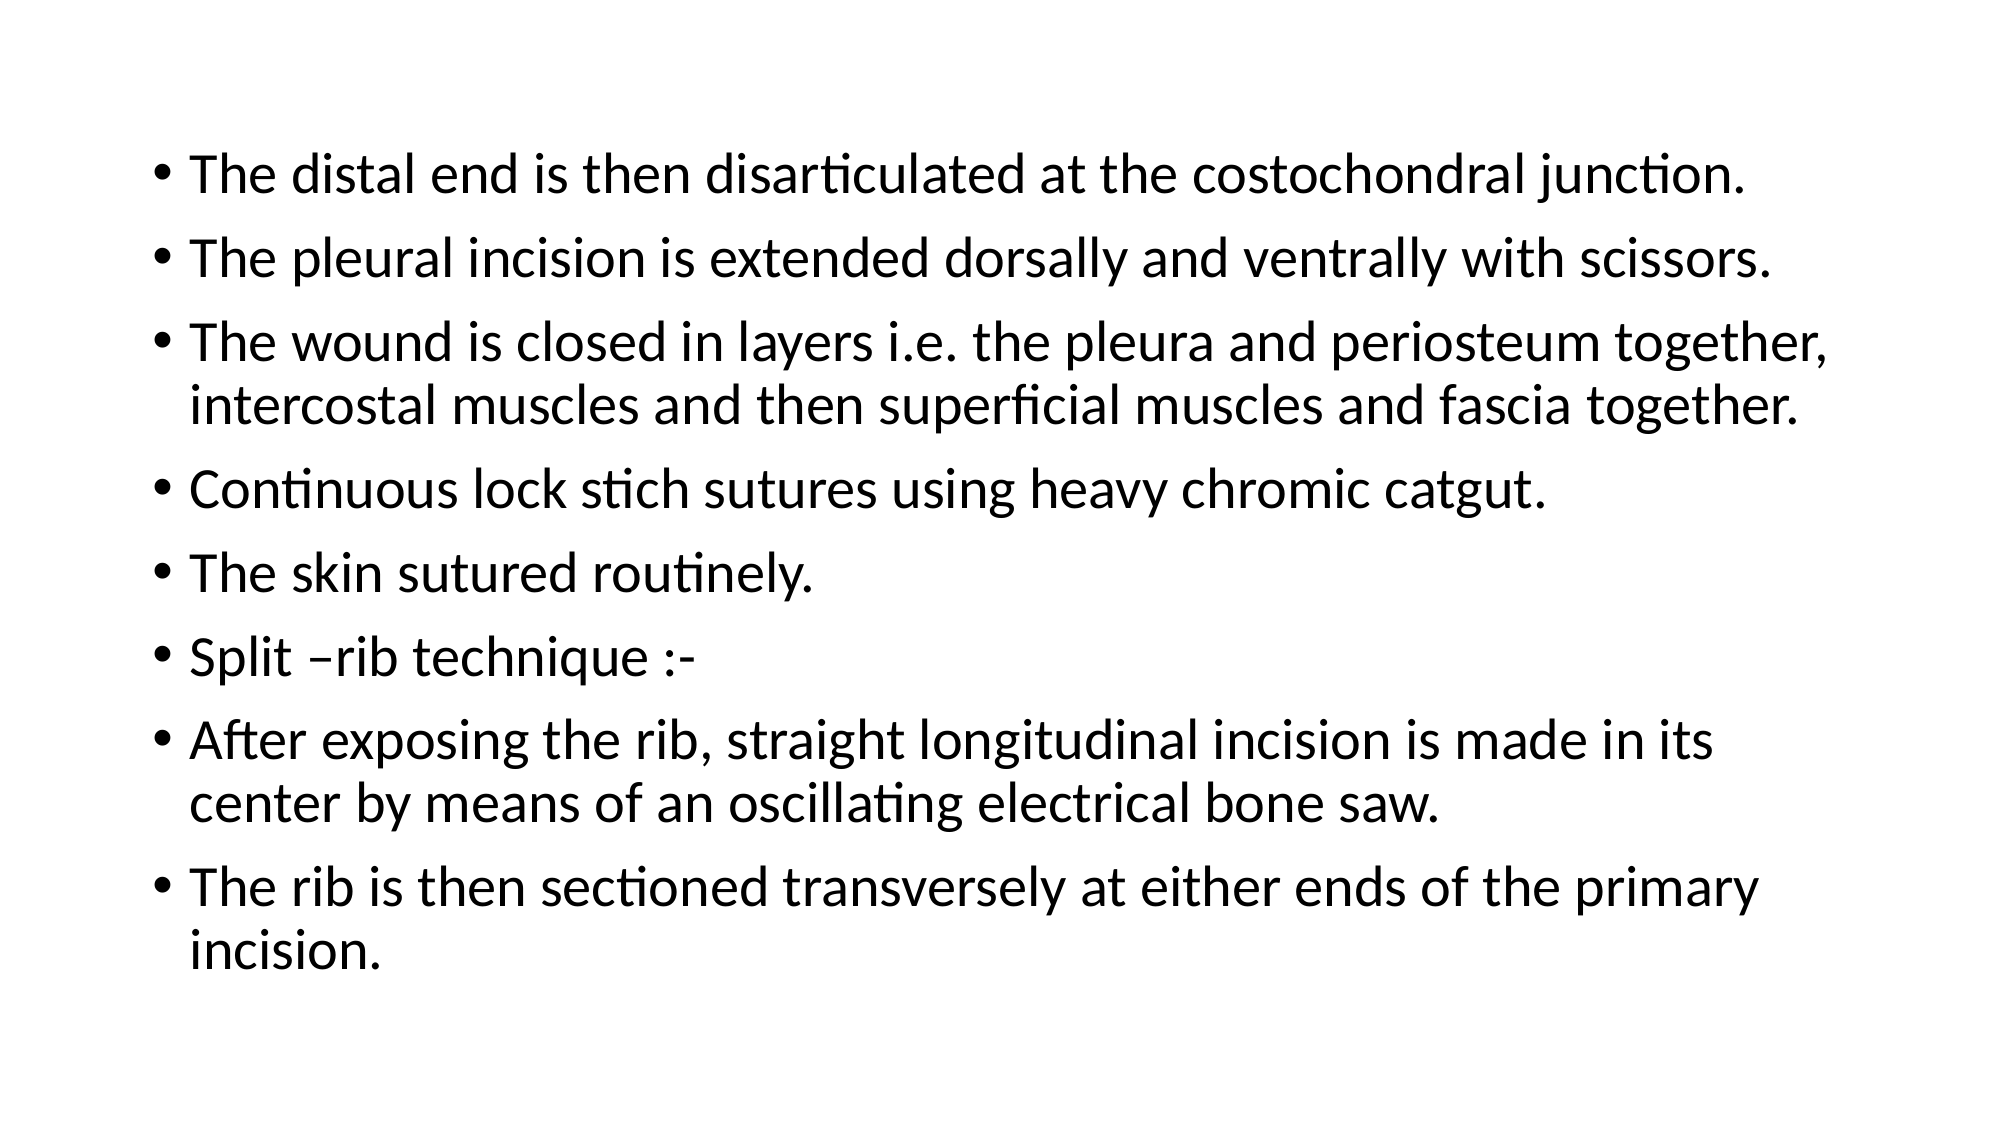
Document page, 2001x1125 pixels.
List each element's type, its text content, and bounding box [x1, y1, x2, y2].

list The distal end is then disarticulated at the costochondral junction. The pleural incision is extended dorsally and ventrally with scissors. The wound is closed in layers i.e. the pleura and periosteum together, intercostal muscles and then superficial muscles and fascia together. Continuous lock stich sutures using heavy chromic catgut. The skin sutured routinely. Split –rib technique :- After exposing the rib, straight longitudinal incision is made in its center by means of an oscillating electrical bone saw. The rib is then sectioned transversely at either ends of the primary incision. [137, 136, 1863, 1014]
